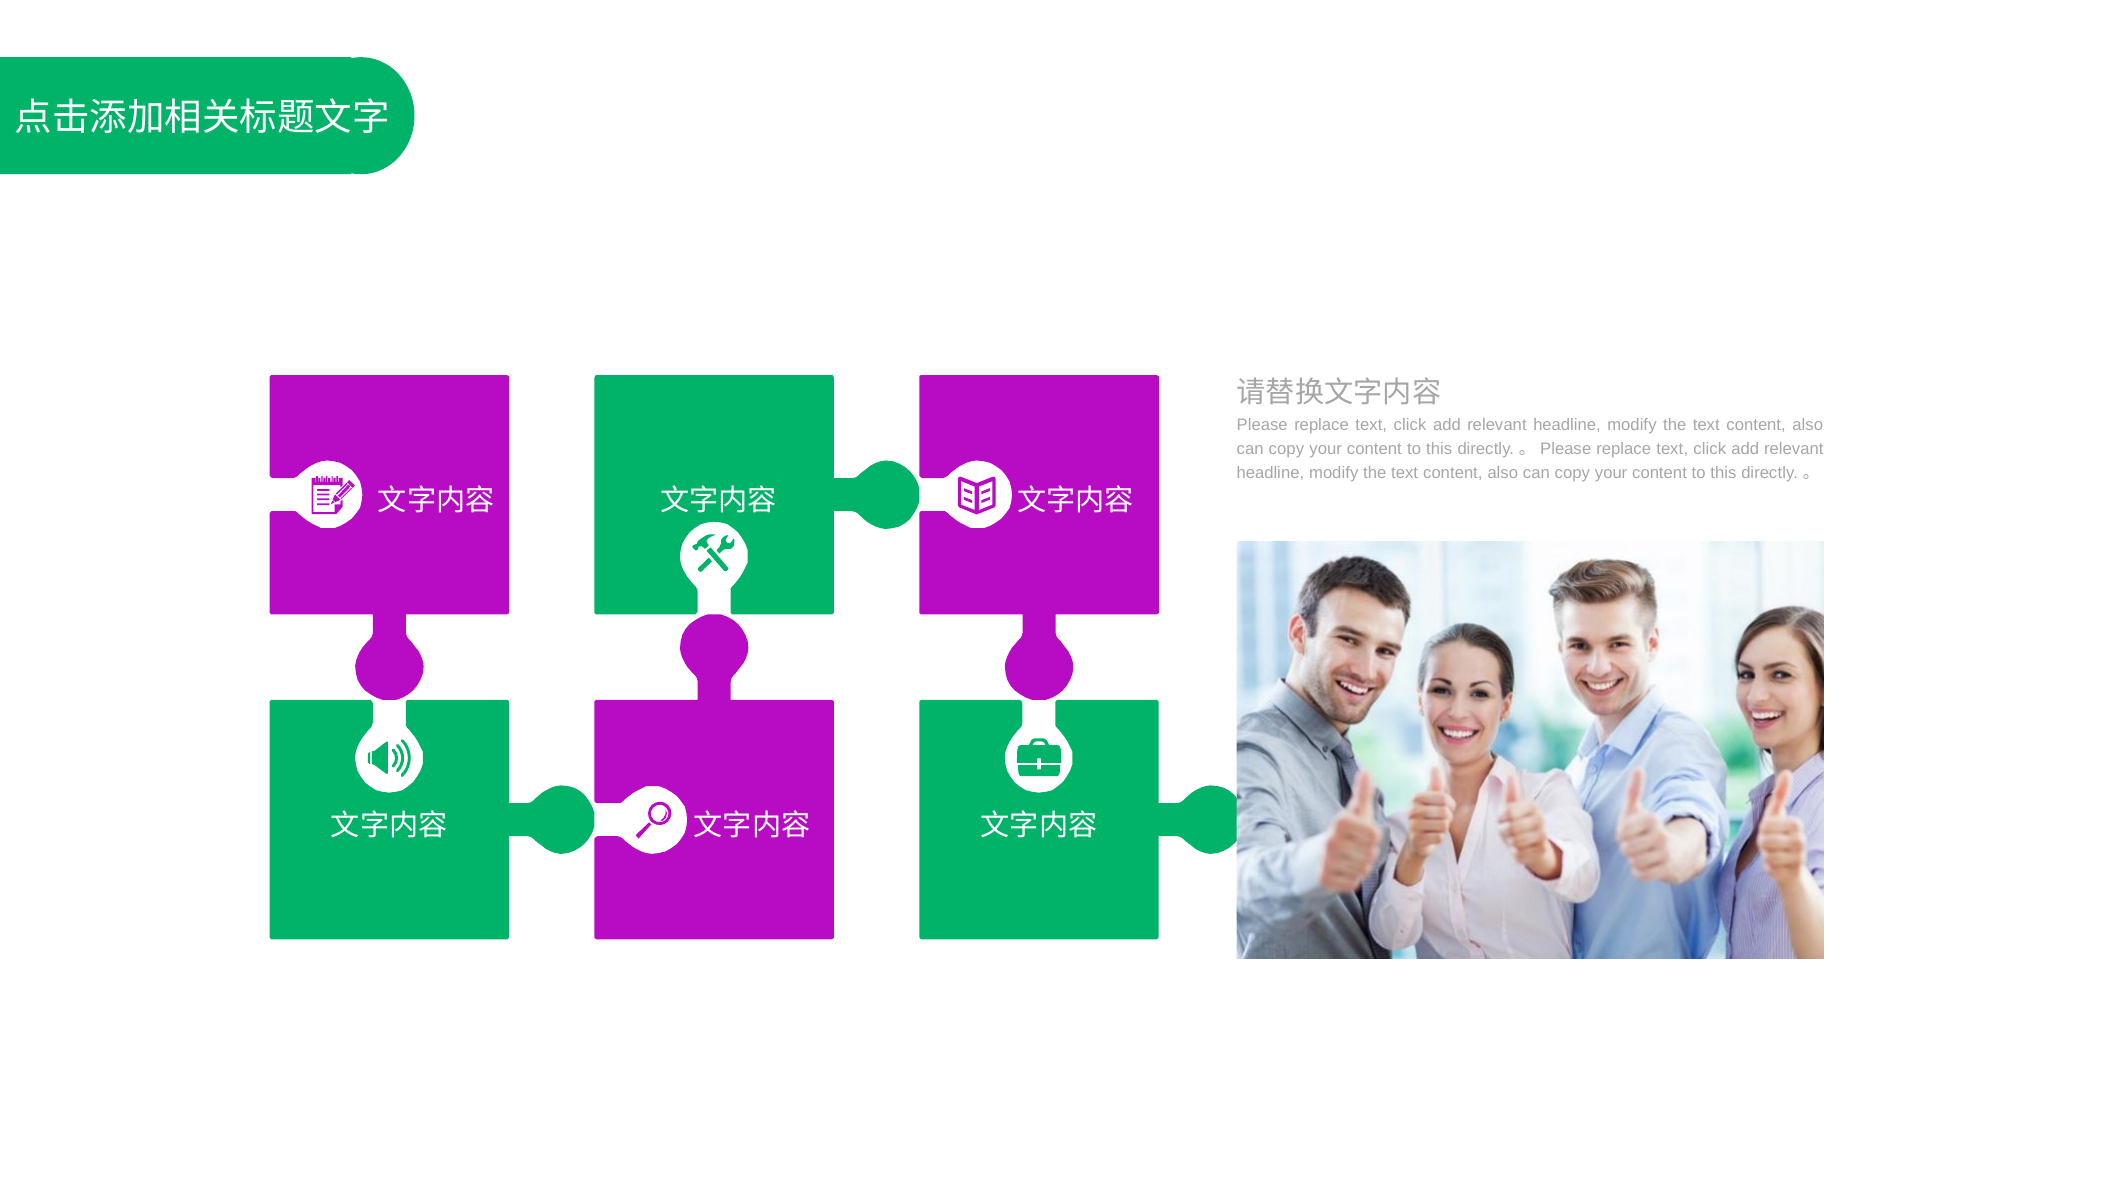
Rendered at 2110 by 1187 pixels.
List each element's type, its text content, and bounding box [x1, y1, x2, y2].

text_box 文字内容 [679, 799, 825, 842]
text_box 文字内容 [631, 474, 806, 517]
text_box [919, 375, 1159, 700]
text_box [1236, 540, 1825, 959]
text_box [635, 800, 673, 839]
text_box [367, 738, 411, 777]
text_box [269, 699, 595, 940]
text_box 文字内容 [316, 799, 463, 842]
text_box [594, 614, 834, 940]
text_box [957, 476, 996, 515]
text_box [269, 375, 510, 700]
text_box [594, 375, 920, 615]
text_box 文字内容 [1003, 474, 1149, 517]
text_box Please replace text, click add relevant headline, modify the text content, also can copy your content to this directly.。Please replace text, click add relevant headline, modify the text content, also can copy your content to this directly.。 [1236, 409, 1824, 482]
text_box [1016, 738, 1062, 763]
text_box 文字内容 [966, 799, 1112, 842]
text_box 请替换文字内容 [1236, 366, 1499, 409]
text_box 点击添加相关标题文字 [0, 85, 415, 146]
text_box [311, 476, 355, 515]
text_box [1017, 765, 1061, 777]
text_box 文字内容 [363, 473, 510, 516]
text_box [692, 534, 735, 572]
text_box [919, 699, 1236, 940]
